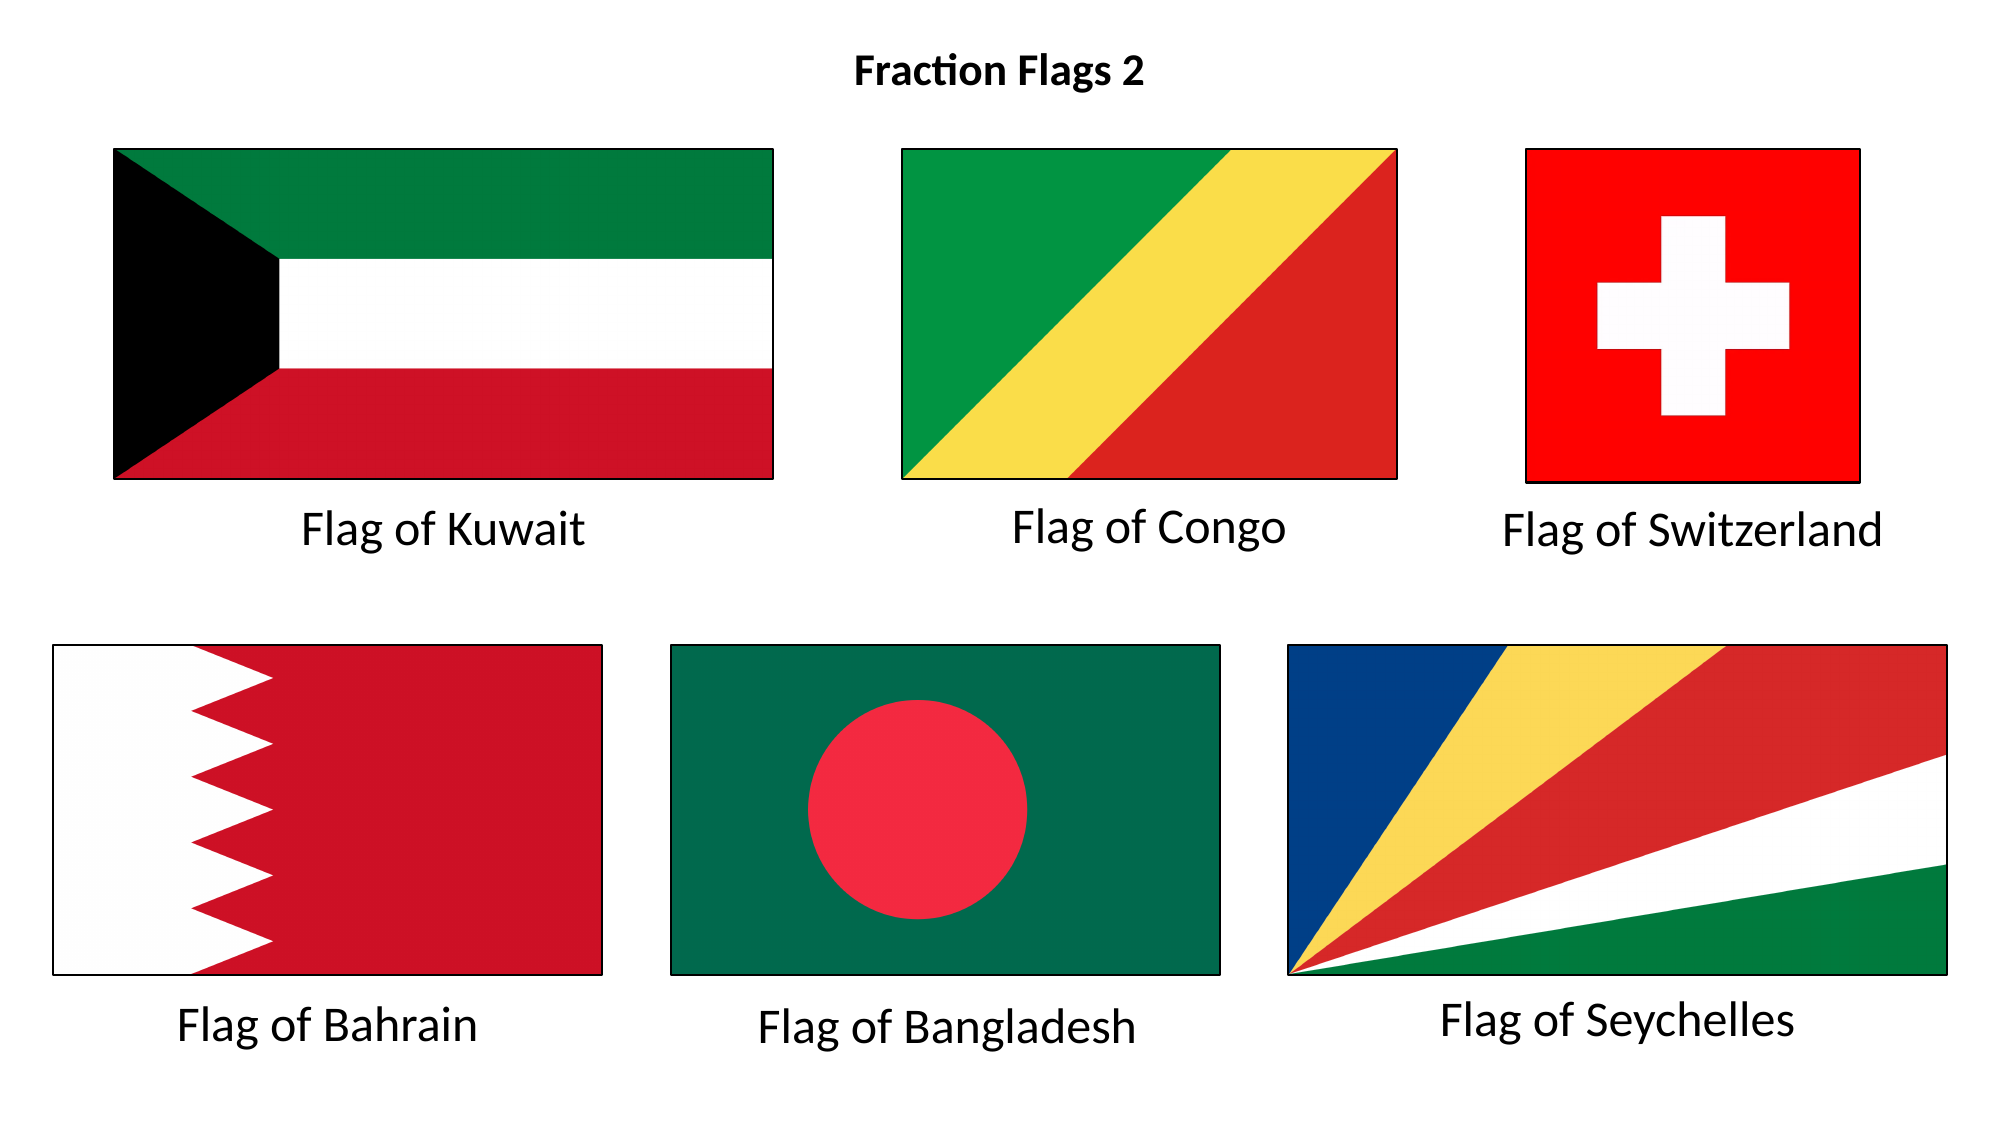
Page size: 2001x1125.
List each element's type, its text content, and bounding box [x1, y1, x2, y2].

picture [1289, 645, 1946, 974]
subtitle Fraction Flags 2 [249, 39, 1750, 104]
text_box Flag of Kuwait [276, 487, 611, 563]
text_box Flag of Congo [982, 486, 1316, 561]
text_box Flag of Switzerland [1484, 489, 1902, 565]
picture [115, 149, 772, 478]
text_box Flag of Bahrain [129, 984, 526, 1059]
text_box Flag of Seychelles [1396, 978, 1839, 1054]
text_box Flag of Bangladesh [743, 985, 1171, 1061]
picture [54, 645, 602, 974]
picture [671, 645, 1219, 974]
picture [1527, 149, 1859, 482]
picture [903, 149, 1396, 478]
